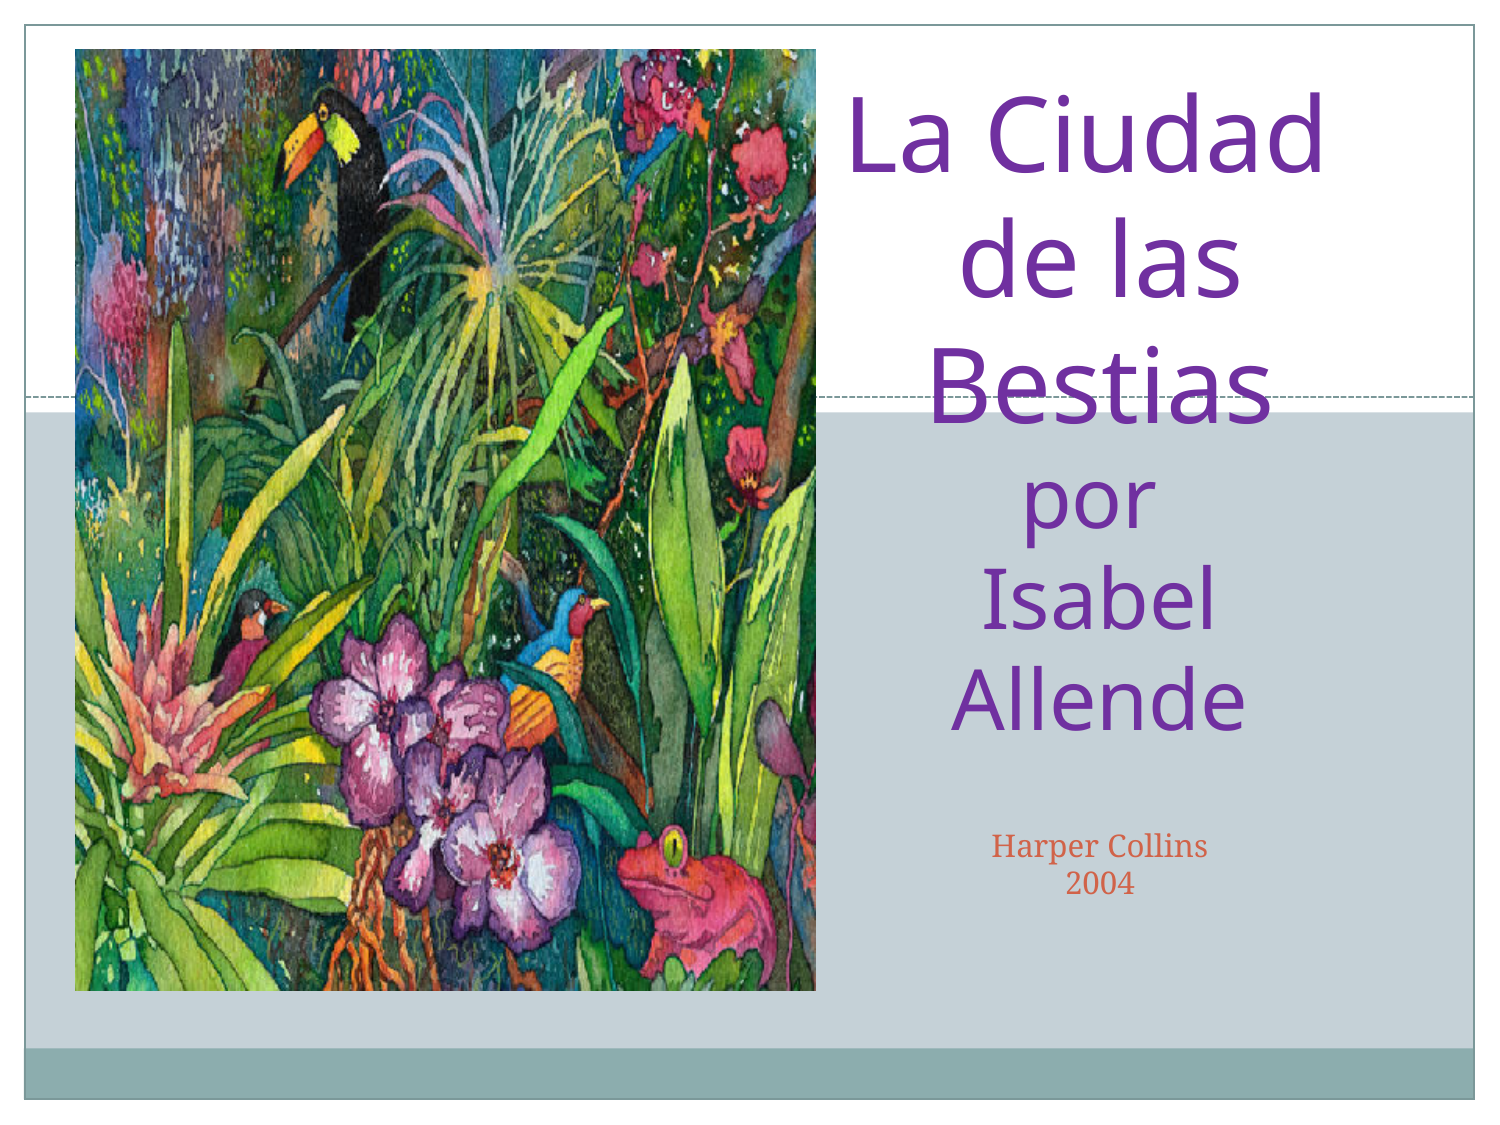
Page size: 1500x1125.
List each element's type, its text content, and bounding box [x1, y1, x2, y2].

title La Ciudad de las Bestias por Isabel Allende Harper Collins 2004 [817, 50, 1388, 988]
picture [74, 49, 816, 991]
